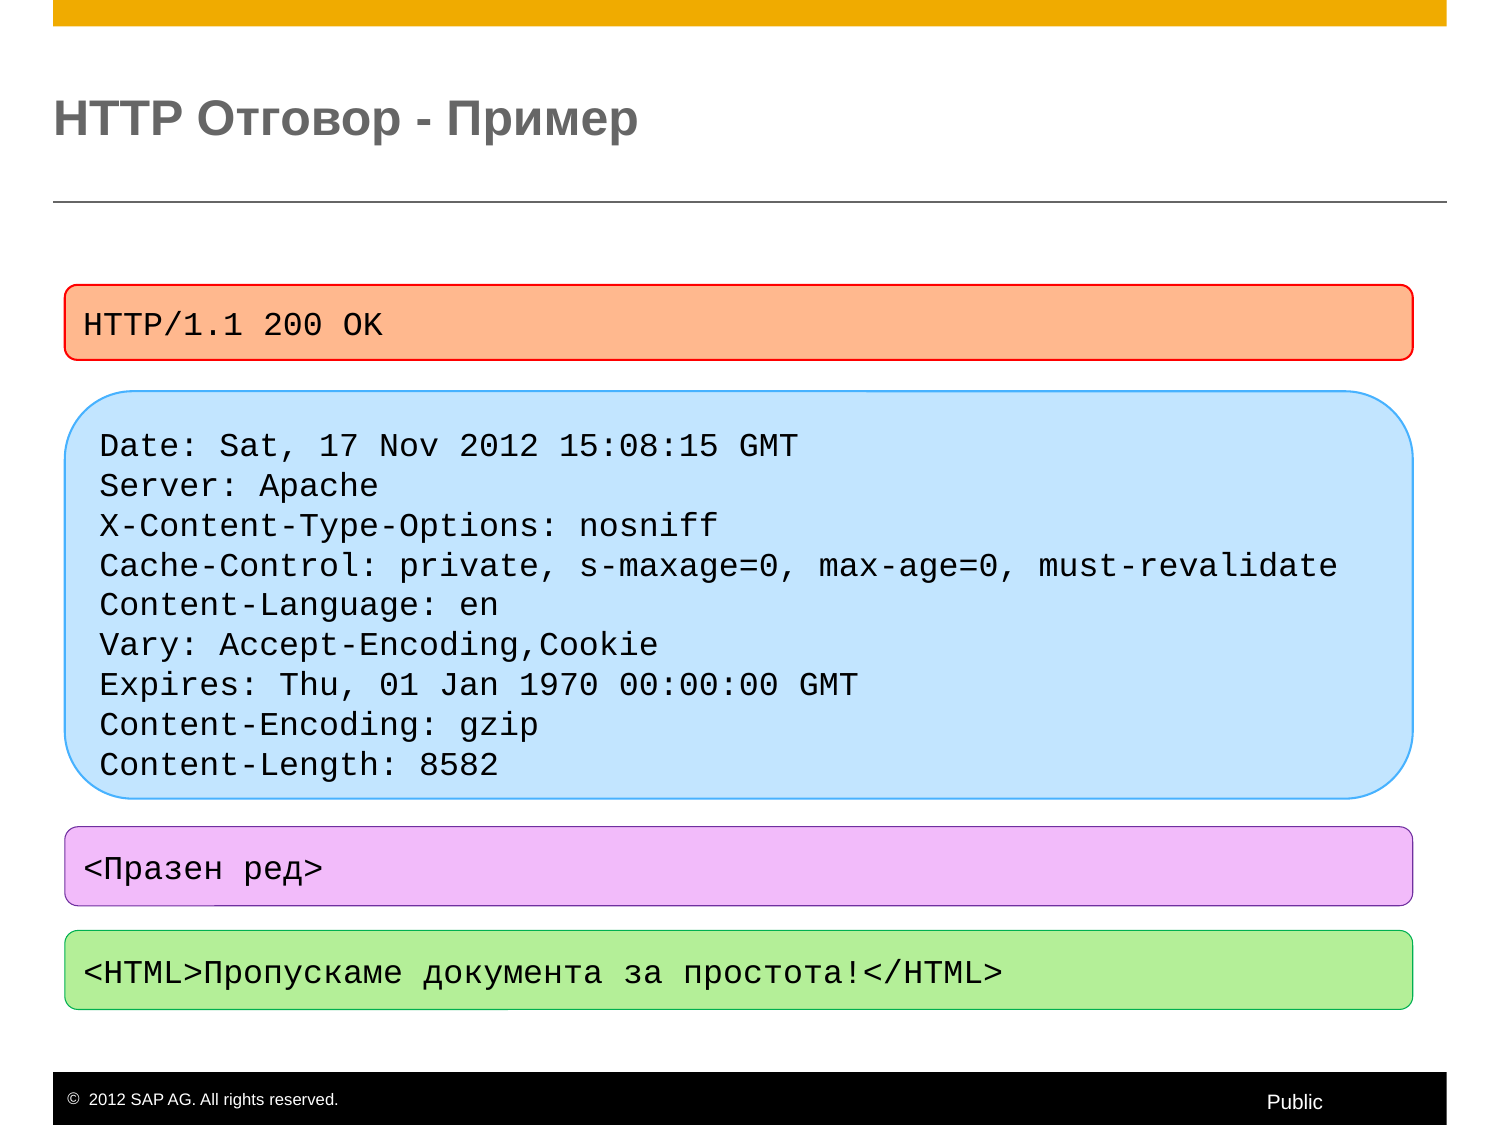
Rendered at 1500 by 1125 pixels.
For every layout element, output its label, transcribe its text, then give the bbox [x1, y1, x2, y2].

text_box <HTML>Пропускаме документа за простота!</HTML> [64, 930, 1413, 1010]
text_box HTTP/1.1 200 OK [64, 284, 1413, 360]
title HTTP Отговор - Пример [53, 53, 1447, 178]
text_box <Празен ред> [64, 826, 1413, 906]
text_box Date: Sat, 17 Nov 2012 15:08:15 GMT Server: Apache X-Content-Type-Options: nosniff Cache-Control: private, s-maxage=0, max-age=0, must-revalidate Content-Language: en Vary: Accept-Encoding,Cookie Expires: Thu, 01 Jan 1970 00:00:00 GMT Content-Encoding: gzip Content-Length: 8582 [64, 391, 1413, 799]
